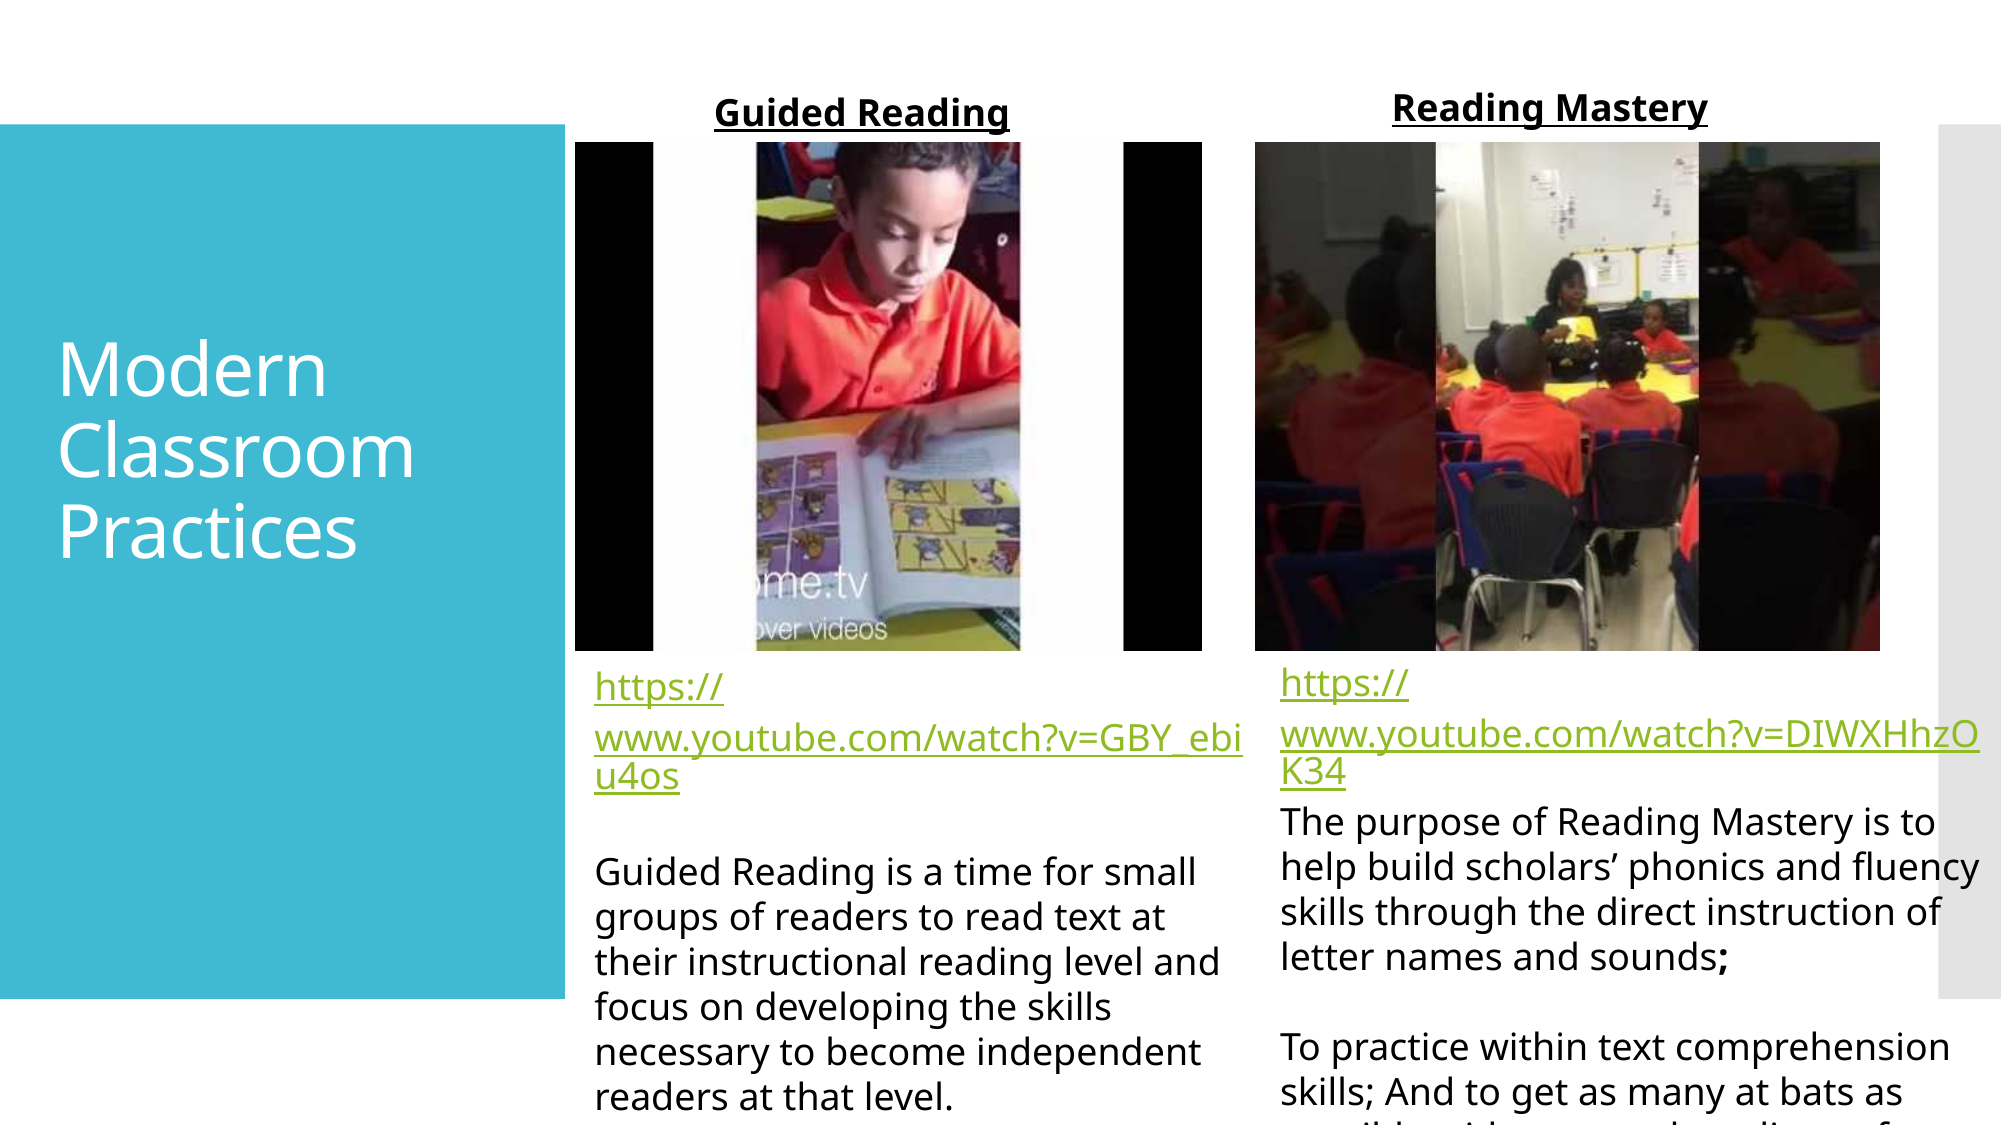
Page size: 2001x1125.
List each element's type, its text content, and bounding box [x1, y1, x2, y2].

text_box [573, 141, 1203, 652]
text_box Reading Mastery [1376, 76, 1865, 137]
text_box https://www.youtube.com/watch?v=DIWXHhzOK34 The purpose of Reading Mastery is to help build scholars’ phonics and fluency skills through the direct instruction of letter names and sounds; To practice within text comprehension skills; And to get as many at bats as possible with repeated readings of decodable texts. [1265, 651, 2000, 1125]
title Modern Classroom Practices [41, 184, 554, 723]
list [1254, 141, 1881, 652]
text_box Guided Reading [699, 81, 1078, 141]
text_box https://www.youtube.com/watch?v=GBY_ebiu4os Guided Reading is a time for small groups of readers to read text at their instructional reading level and focus on developing the skills necessary to become independent readers at that level. [579, 655, 1260, 1125]
